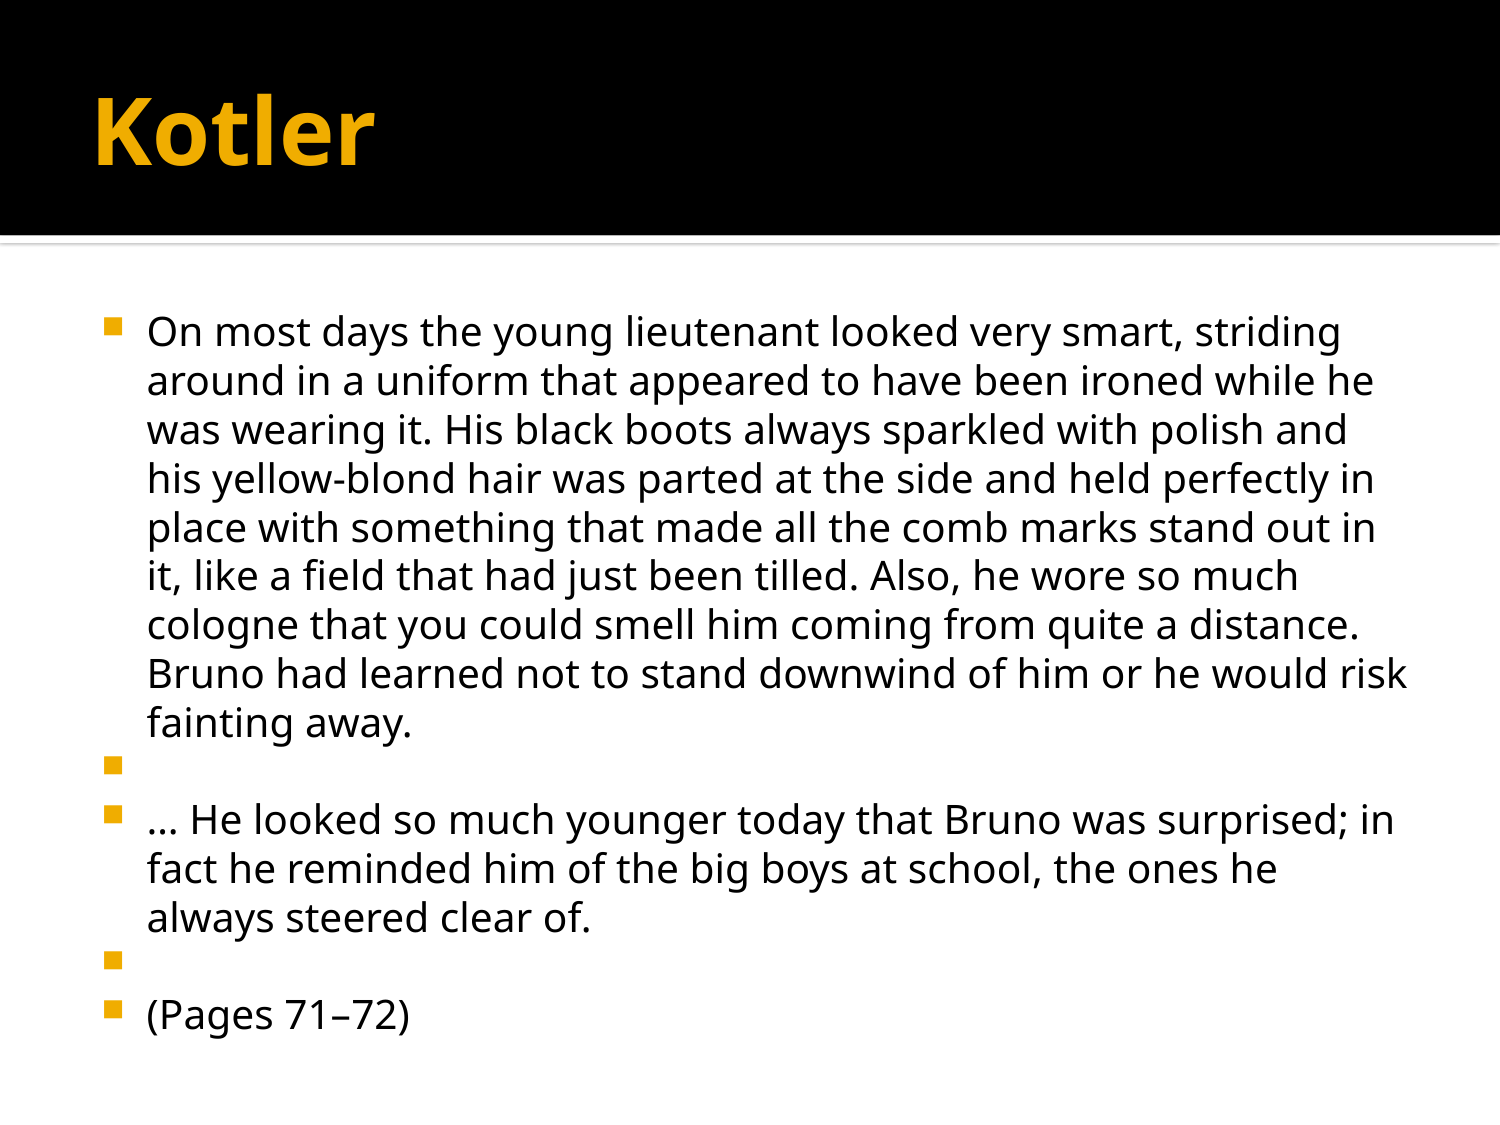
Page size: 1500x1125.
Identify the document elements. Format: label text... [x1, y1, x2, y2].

list On most days the young lieutenant looked very smart, striding around in a uniform that appeared to have been ironed while he was wearing it. His black boots always sparkled with polish and his yellow-blond hair was parted at the side and held perfectly in place with something that made all the comb marks stand out in it, like a field that had just been tilled. Also, he wore so much cologne that you could smell him coming from quite a distance. Bruno had learned not to stand downwind of him or he would risk fainting away. … He looked so much younger today that Bruno was surprised; in fact he reminded him of the big boys at school, the ones he always steered clear of. (Pages 71–72) [75, 291, 1425, 1050]
title Kotler [75, 25, 1425, 231]
